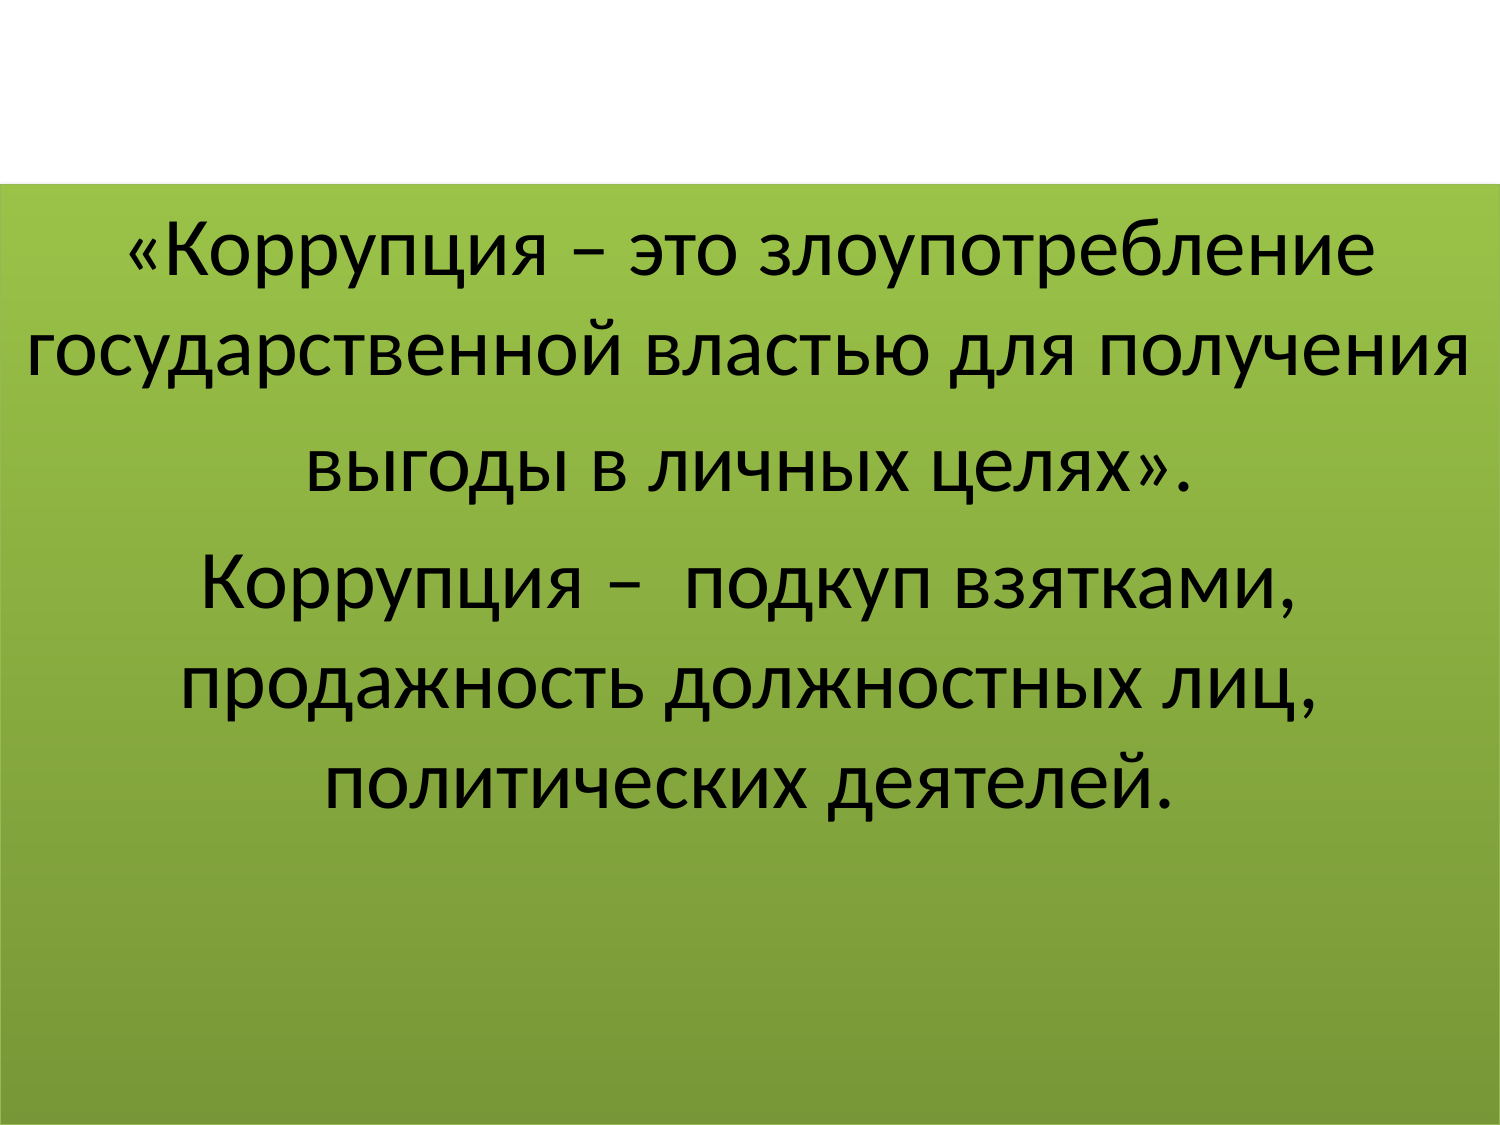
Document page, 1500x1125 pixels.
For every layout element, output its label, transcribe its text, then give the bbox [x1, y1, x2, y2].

subtitle «Коррупция – это злоупотребление государственной властью для получения выгоды в личных целях». Коррупция – подкуп взятками, продажность должностных лиц, политических деятелей. [0, 184, 1500, 1125]
